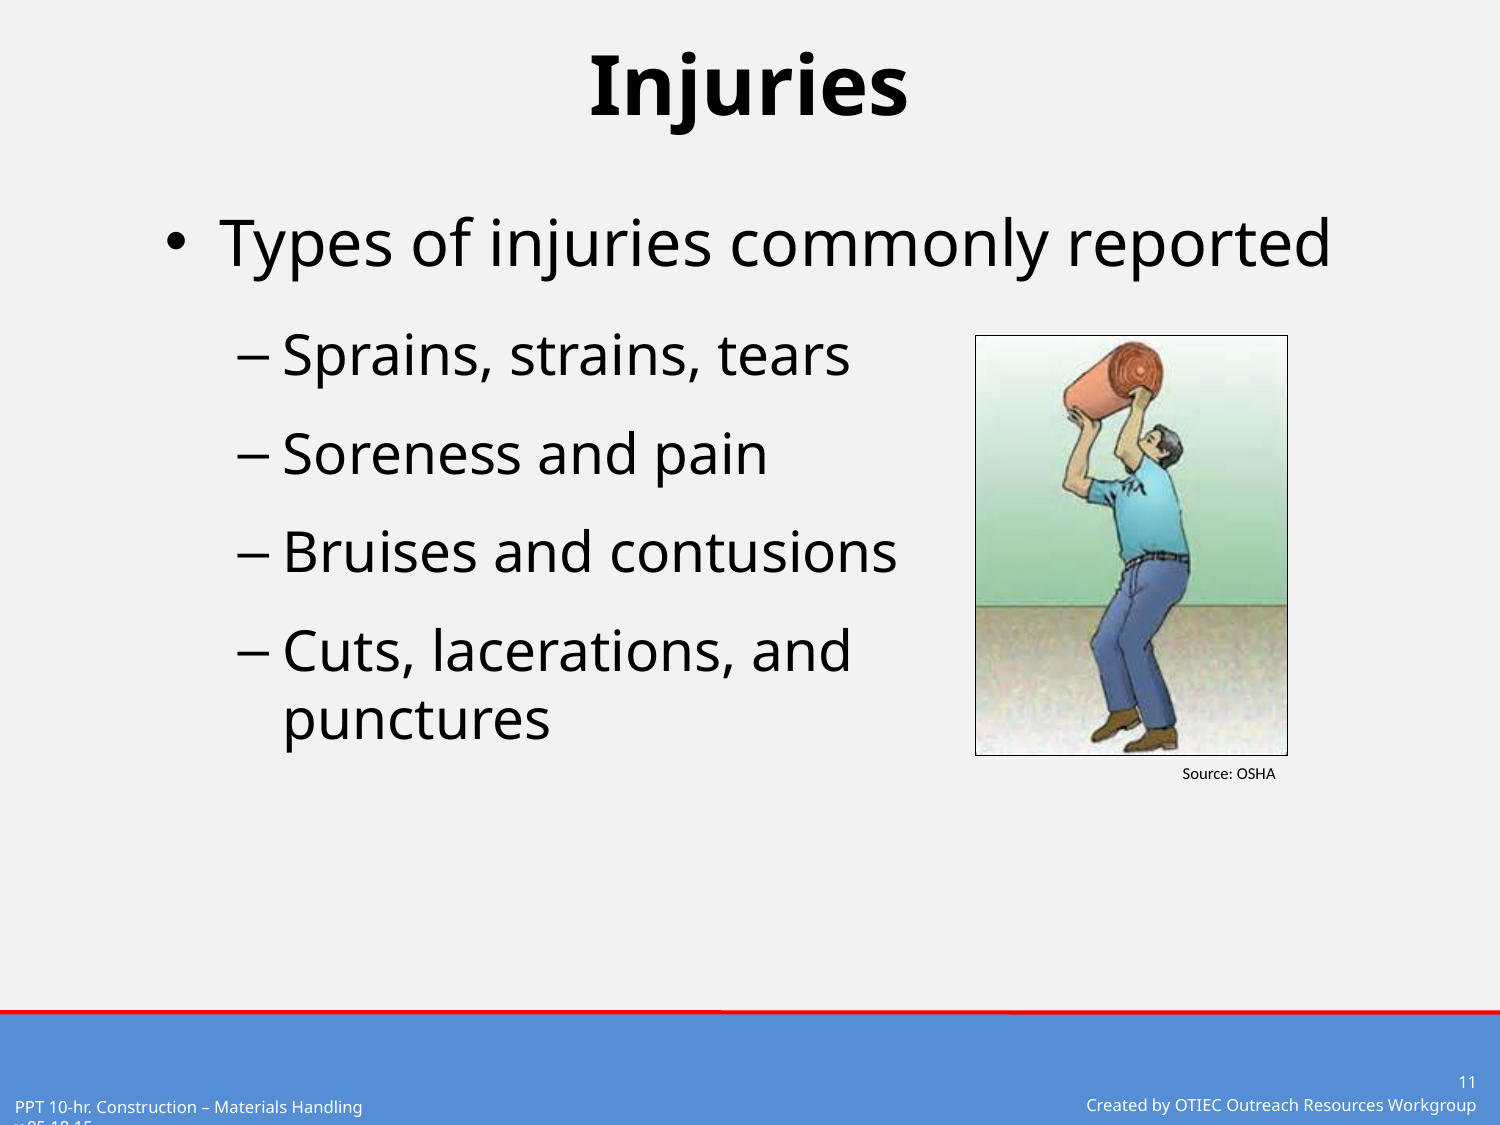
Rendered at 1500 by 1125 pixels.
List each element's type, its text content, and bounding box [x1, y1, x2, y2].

picture [974, 335, 1288, 756]
list Types of injuries commonly reported Sprains, strains, tears Soreness and pain Bruises and contusions Cuts, lacerations, and punctures [150, 193, 1350, 838]
title Injuries [75, 24, 1425, 213]
text_box Source: OSHA [1109, 756, 1291, 791]
